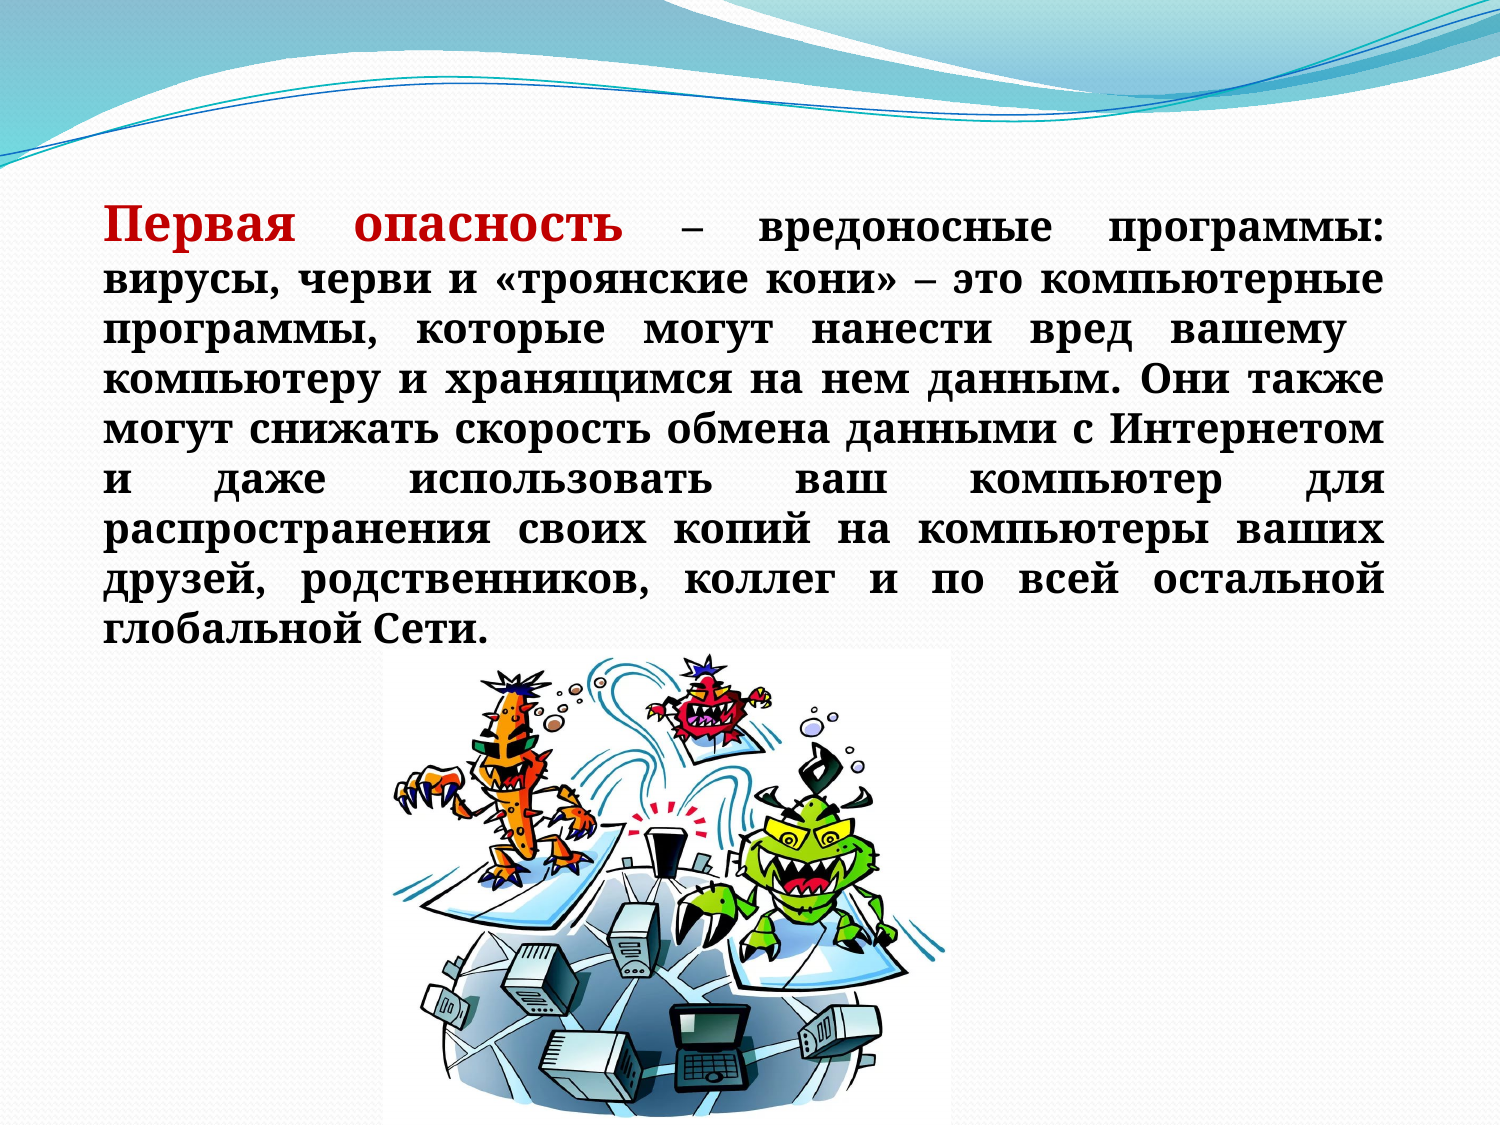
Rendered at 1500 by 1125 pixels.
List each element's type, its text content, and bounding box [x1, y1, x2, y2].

text_box Первая опасность – вредоносные программы: вирусы, черви и «троянские кони» – это компьютерные программы, которые могут нанести вред вашему компьютеру и хранящимся на нем данным. Они также могут снижать скорость обмена данными с Интернетом и даже использовать ваш компьютер для распространения своих копий на компьютеры ваших друзей, родственников, коллег и по всей остальной глобальной Cети. [88, 184, 1400, 660]
picture [383, 649, 951, 1125]
